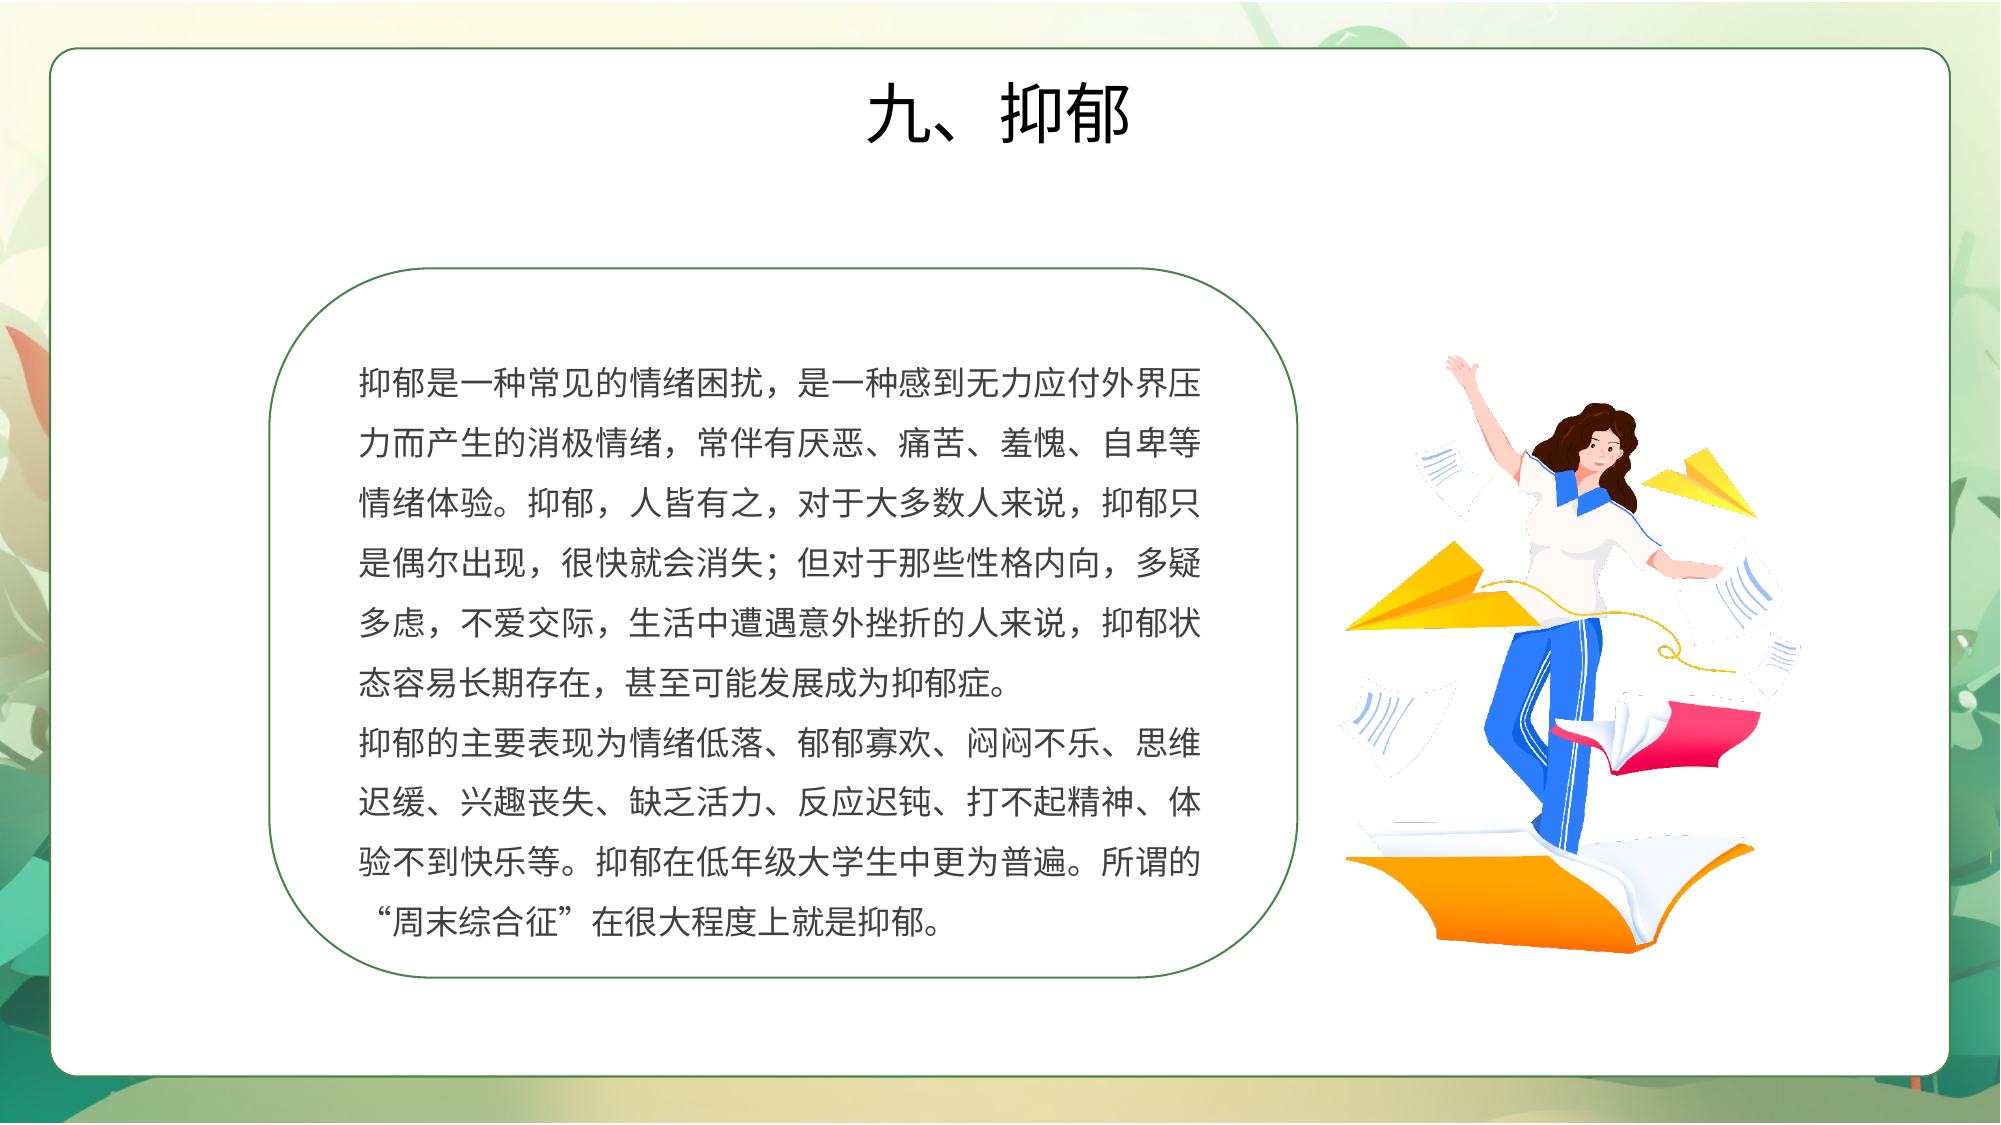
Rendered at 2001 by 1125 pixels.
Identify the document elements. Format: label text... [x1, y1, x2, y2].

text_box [269, 268, 1298, 978]
text_box 九、抑郁 [437, 64, 1561, 160]
picture [0, 2, 2000, 1123]
